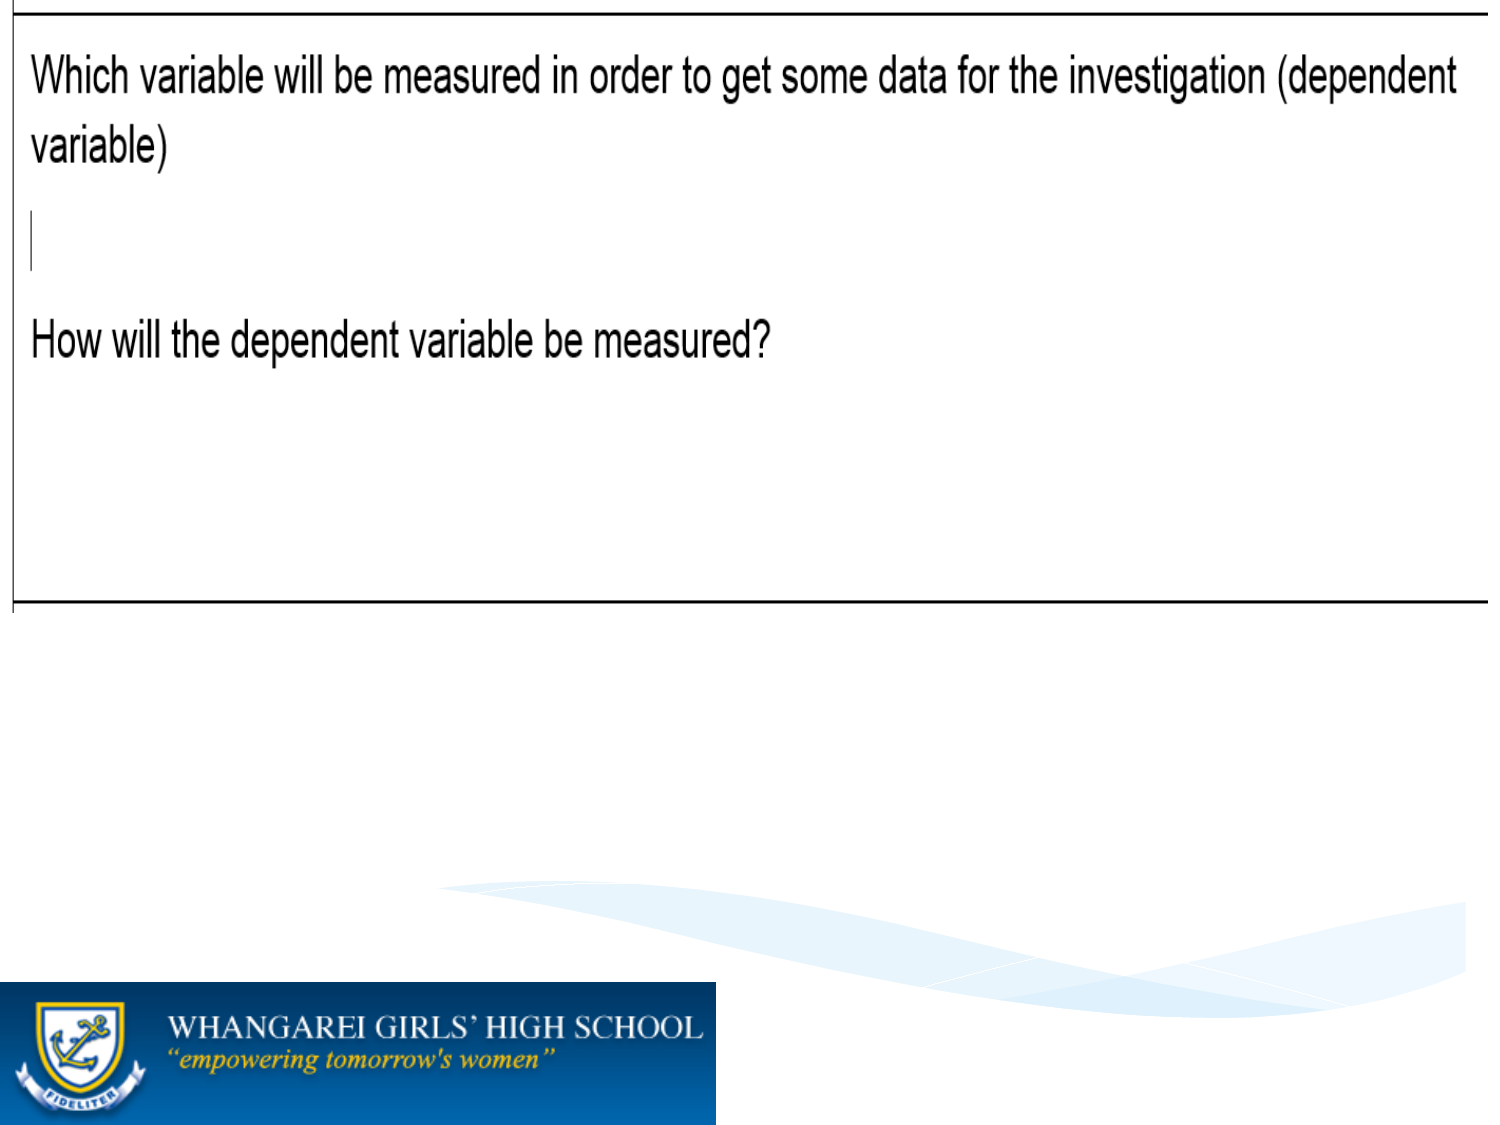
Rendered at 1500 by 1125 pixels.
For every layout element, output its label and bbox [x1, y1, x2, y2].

picture [0, 982, 716, 1125]
picture [0, 0, 1488, 613]
